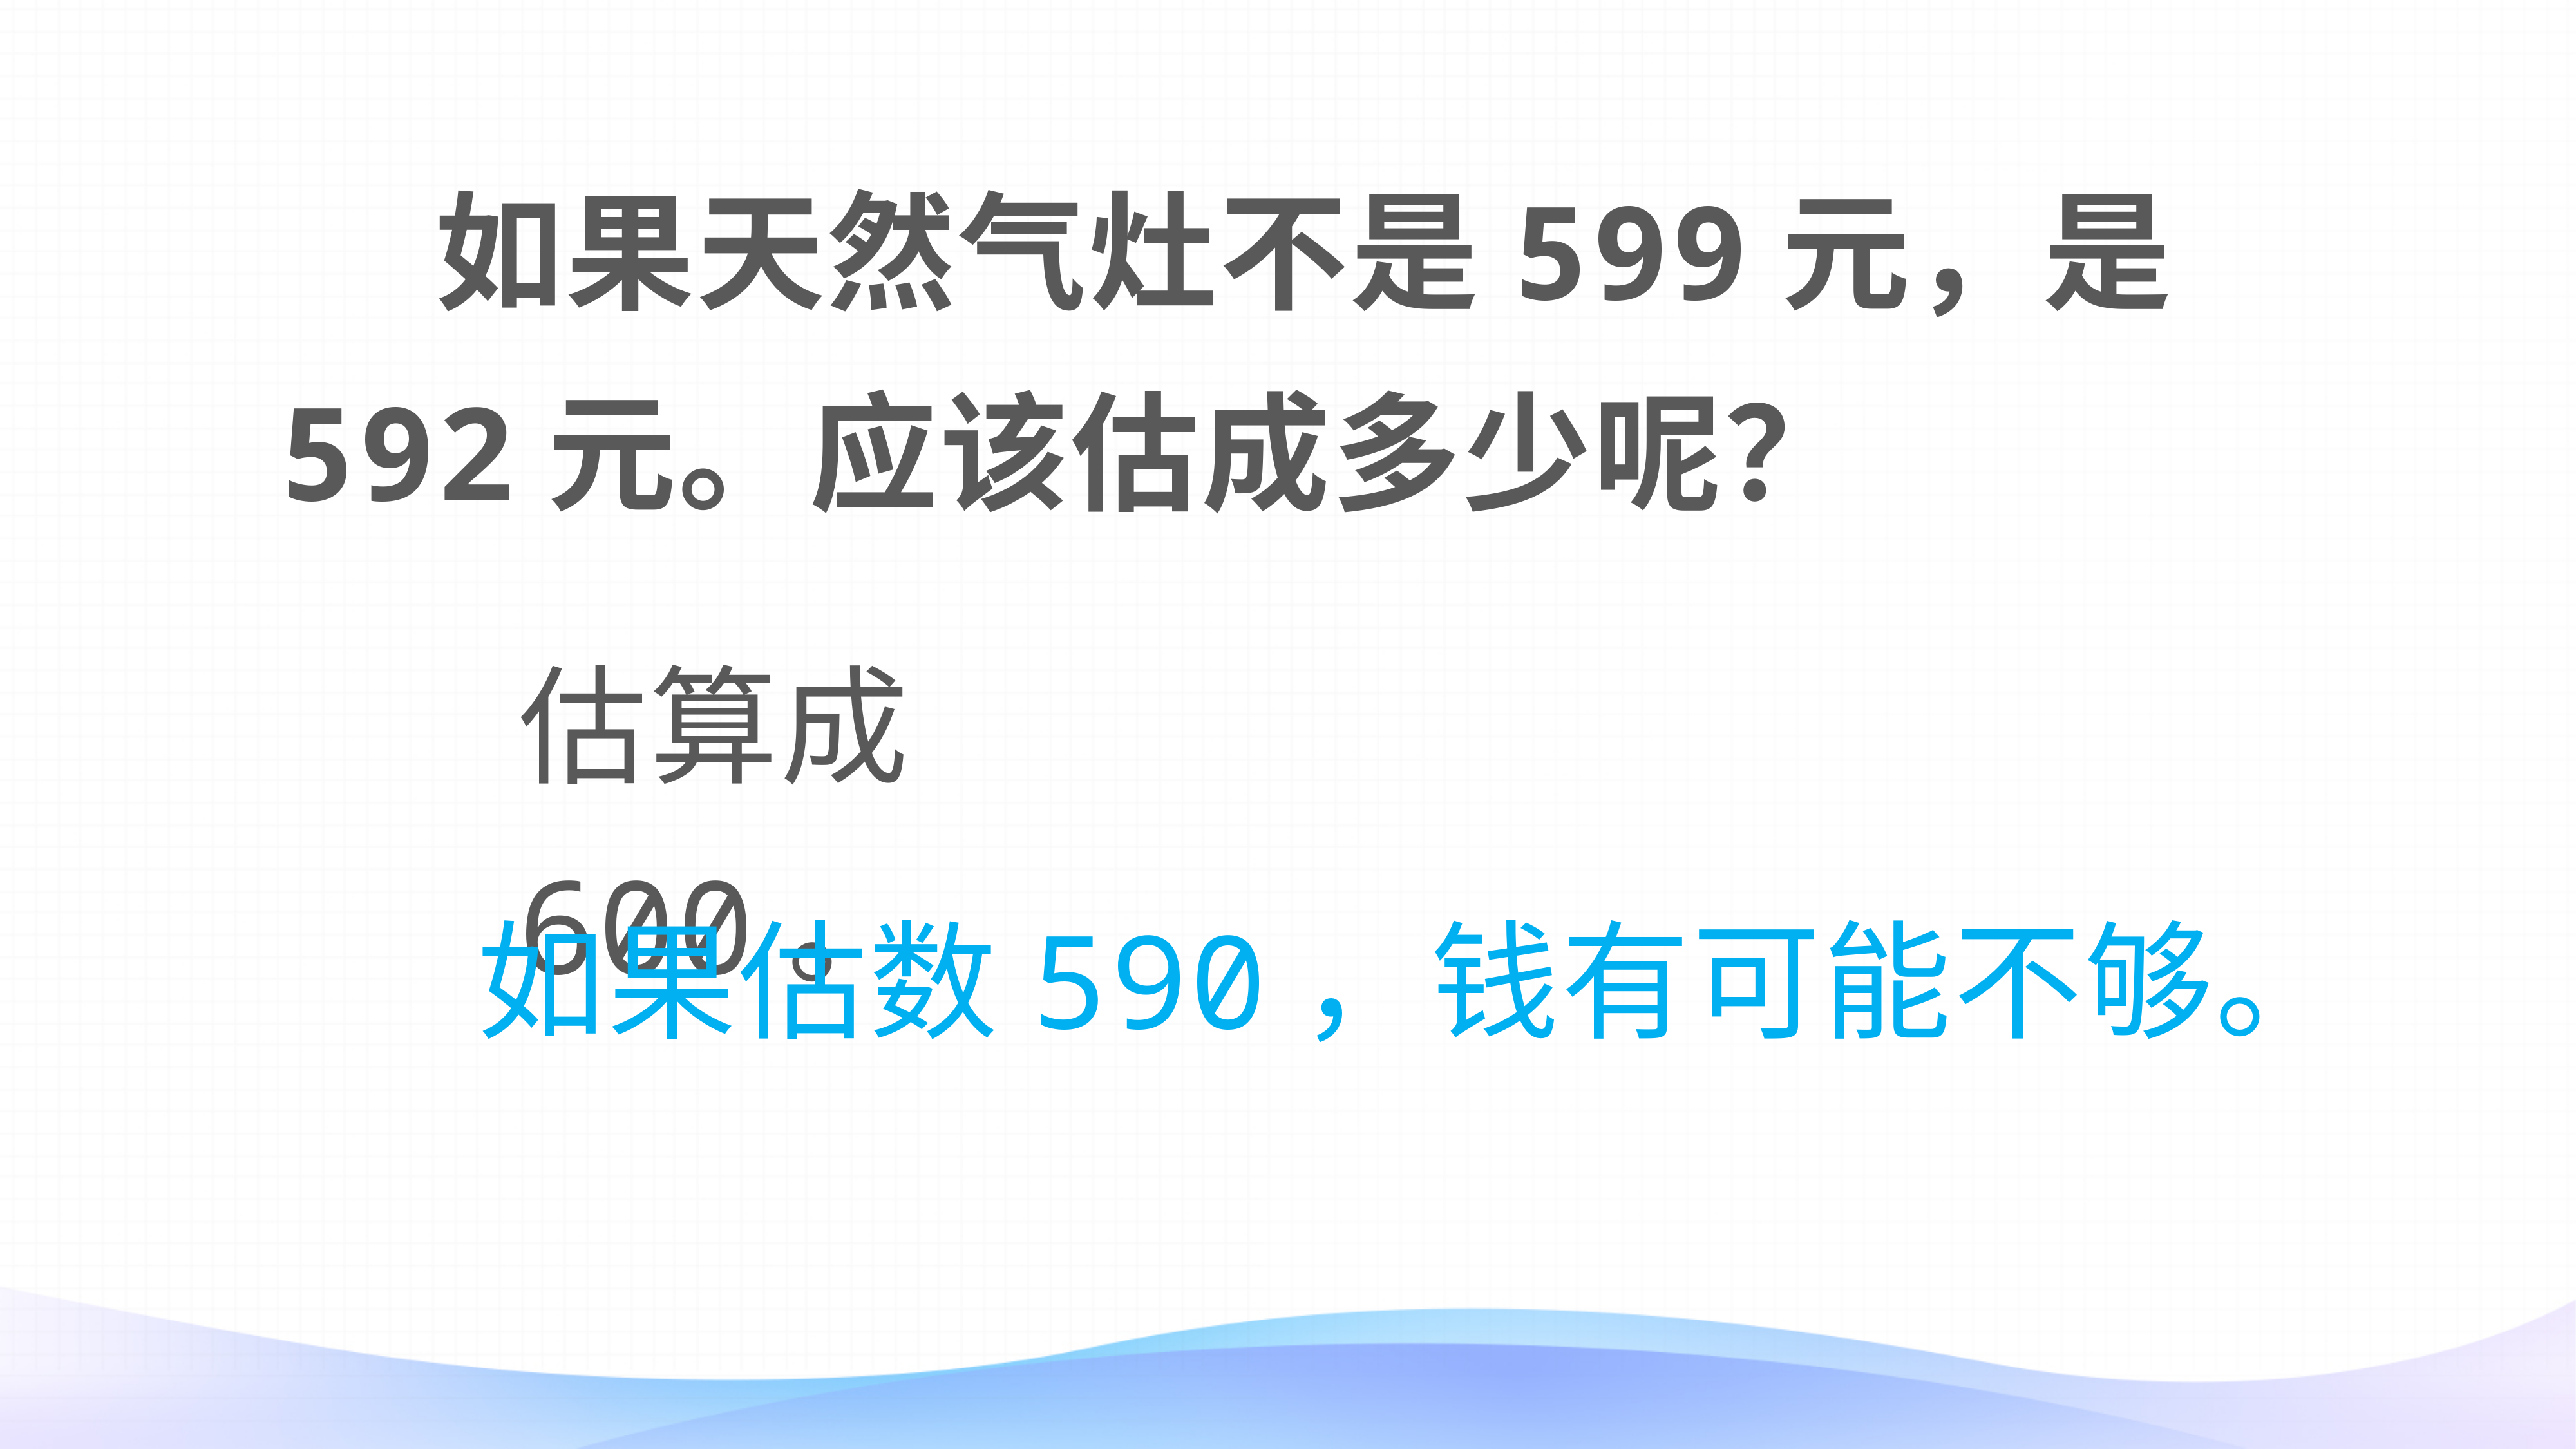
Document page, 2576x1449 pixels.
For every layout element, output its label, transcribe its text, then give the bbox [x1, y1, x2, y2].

picture [0, 0, 2576, 1449]
text_box 如果估数590，钱有可能不够。 [467, 895, 2354, 1059]
text_box 估算成600。 [507, 598, 1154, 788]
text_box 如果天然气灶不是599元，是592元。应该估成多少呢？ [268, 124, 2354, 314]
